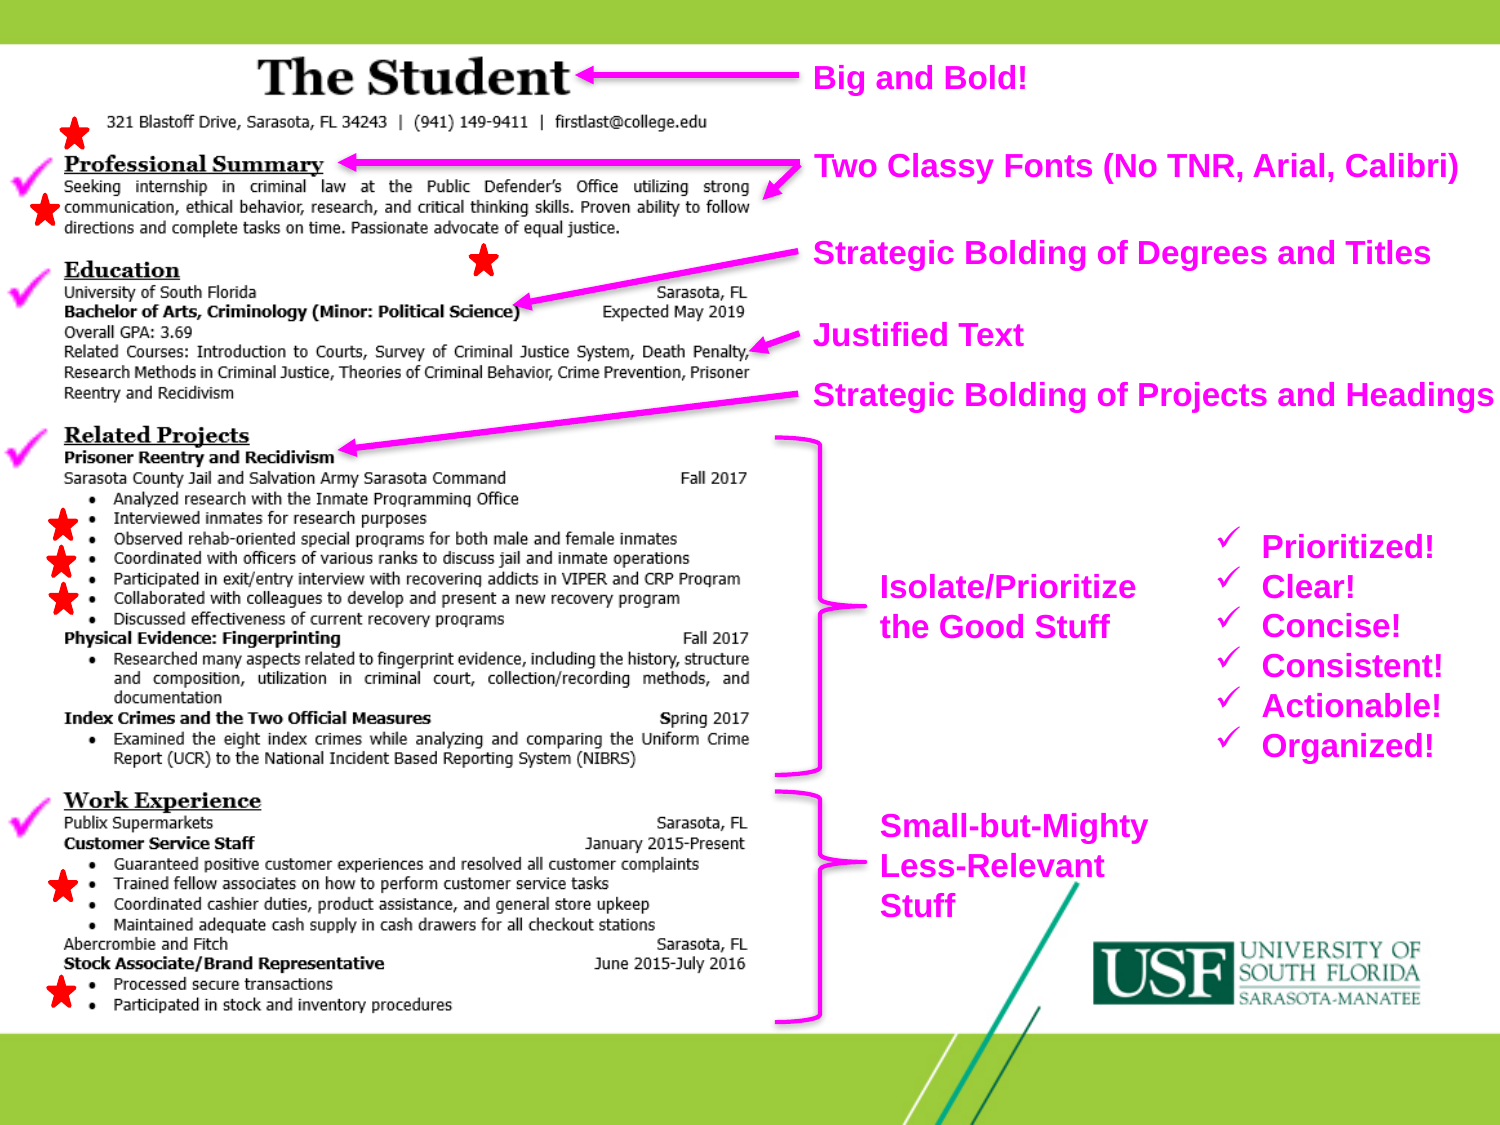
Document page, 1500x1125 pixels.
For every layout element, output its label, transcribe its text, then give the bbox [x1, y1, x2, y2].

text_box Justified Text [798, 305, 1499, 361]
picture [0, 0, 1500, 1125]
text_box Strategic Bolding of Projects and Headings [798, 365, 1500, 421]
text_box [779, 436, 868, 777]
text_box Big and Bold! [798, 48, 1499, 104]
text_box Small-but-Mighty Less-Relevant Stuff [865, 796, 1200, 932]
text_box [779, 789, 868, 1025]
text_box Prioritized! Clear! Concise! Consistent! Actionable! Organized! [1199, 517, 1498, 772]
text_box Strategic Bolding of Degrees and Titles [798, 224, 1499, 279]
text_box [337, 393, 799, 451]
text_box Isolate/Prioritize the Good Stuff [865, 558, 1163, 653]
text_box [762, 164, 800, 201]
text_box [512, 250, 799, 306]
text_box Two Classy Fonts (No TNR, Arial, Calibri) [799, 136, 1500, 192]
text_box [748, 332, 800, 352]
